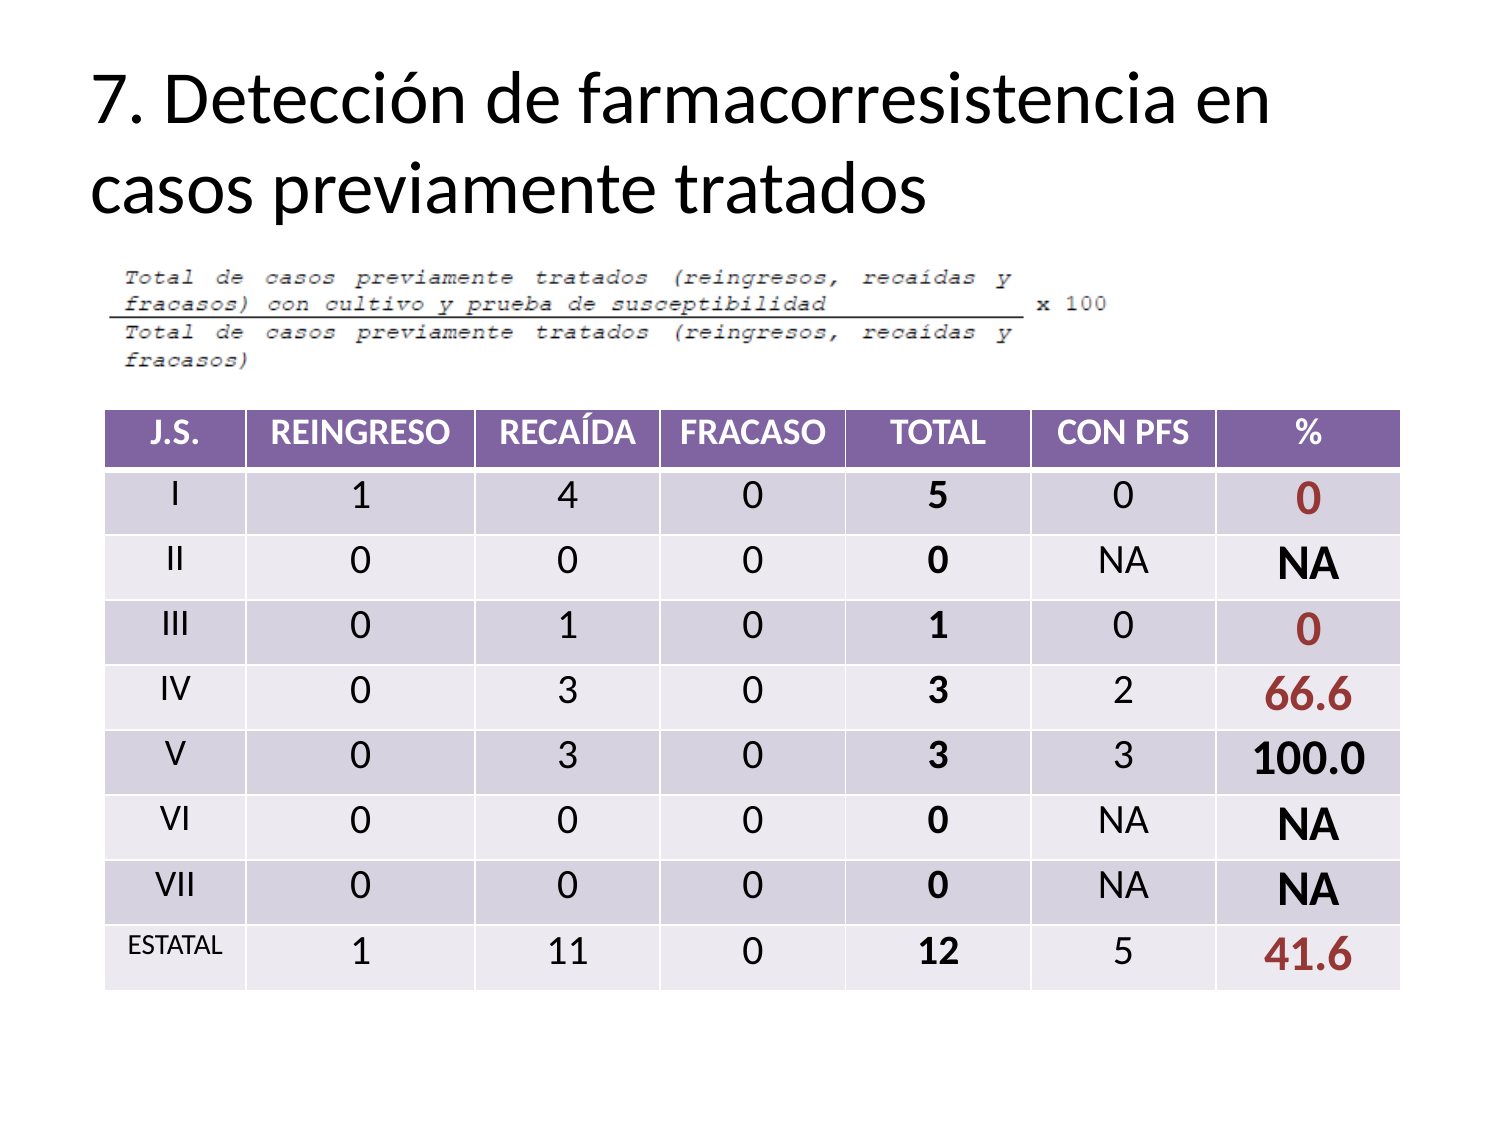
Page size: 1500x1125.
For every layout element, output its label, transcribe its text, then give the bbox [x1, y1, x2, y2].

table_cell 0 [661, 536, 845, 599]
table_cell 0 [661, 666, 845, 729]
table_header RECAÍDA [476, 410, 659, 467]
table_header CON PFS [1032, 410, 1215, 467]
table_cell II [105, 536, 245, 599]
table_cell 1 [846, 601, 1030, 664]
table_cell 0 [247, 601, 474, 664]
table_cell I [105, 473, 245, 534]
table_cell VI [105, 796, 245, 859]
table_cell 11 [476, 926, 659, 990]
title 7. Detección de farmacorresistencia en casos previamente tratados [75, 45, 1425, 233]
table_cell 1 [476, 601, 659, 664]
table_cell 0 [846, 861, 1030, 924]
table_cell 0 [661, 926, 845, 990]
table_header % [1217, 410, 1400, 467]
table_cell 1 [247, 473, 474, 534]
table_cell 100.0 [1217, 731, 1400, 794]
table_cell 41.6 [1217, 926, 1400, 990]
table_cell 0 [476, 536, 659, 599]
table_cell 3 [1032, 731, 1215, 794]
table_cell 0 [661, 796, 845, 859]
table_cell 0 [247, 666, 474, 729]
table_cell VII [105, 861, 245, 924]
table_cell IV [105, 666, 245, 729]
table_header REINGRESO [247, 410, 474, 467]
table_cell NA [1217, 536, 1400, 599]
table_cell 1 [247, 926, 474, 990]
table_header TOTAL [846, 410, 1030, 467]
table_cell 3 [476, 731, 659, 794]
table_cell 4 [476, 473, 659, 534]
table_cell 0 [661, 601, 845, 664]
picture [100, 243, 1128, 375]
table_cell 2 [1032, 666, 1215, 729]
table_cell NA [1032, 861, 1215, 924]
table_cell 0 [1032, 473, 1215, 534]
table_cell 0 [661, 731, 845, 794]
table_cell 0 [476, 796, 659, 859]
table_cell V [105, 731, 245, 794]
table_cell 0 [247, 861, 474, 924]
table_cell 66.6 [1217, 666, 1400, 729]
table_cell NA [1217, 861, 1400, 924]
table_cell 0 [1217, 601, 1400, 664]
table_header FRACASO [661, 410, 845, 467]
table_cell 0 [247, 731, 474, 794]
table_cell 3 [846, 666, 1030, 729]
table_cell 3 [476, 666, 659, 729]
table_cell 12 [846, 926, 1030, 990]
table_cell NA [1217, 796, 1400, 859]
table_cell 0 [476, 861, 659, 924]
table_cell III [105, 601, 245, 664]
table_cell 0 [661, 473, 845, 534]
table_cell 0 [1032, 601, 1215, 664]
table_cell 5 [1032, 926, 1215, 990]
table_cell 0 [247, 796, 474, 859]
table_cell 0 [1217, 473, 1400, 534]
table_cell ESTATAL [105, 926, 245, 990]
table_cell 0 [247, 536, 474, 599]
table_cell 0 [846, 796, 1030, 859]
table_header J.S. [105, 410, 245, 467]
table_cell 0 [846, 536, 1030, 599]
table_cell 0 [661, 861, 845, 924]
table_cell NA [1032, 796, 1215, 859]
table_cell 5 [846, 473, 1030, 534]
table_cell NA [1032, 536, 1215, 599]
table_cell 3 [846, 731, 1030, 794]
